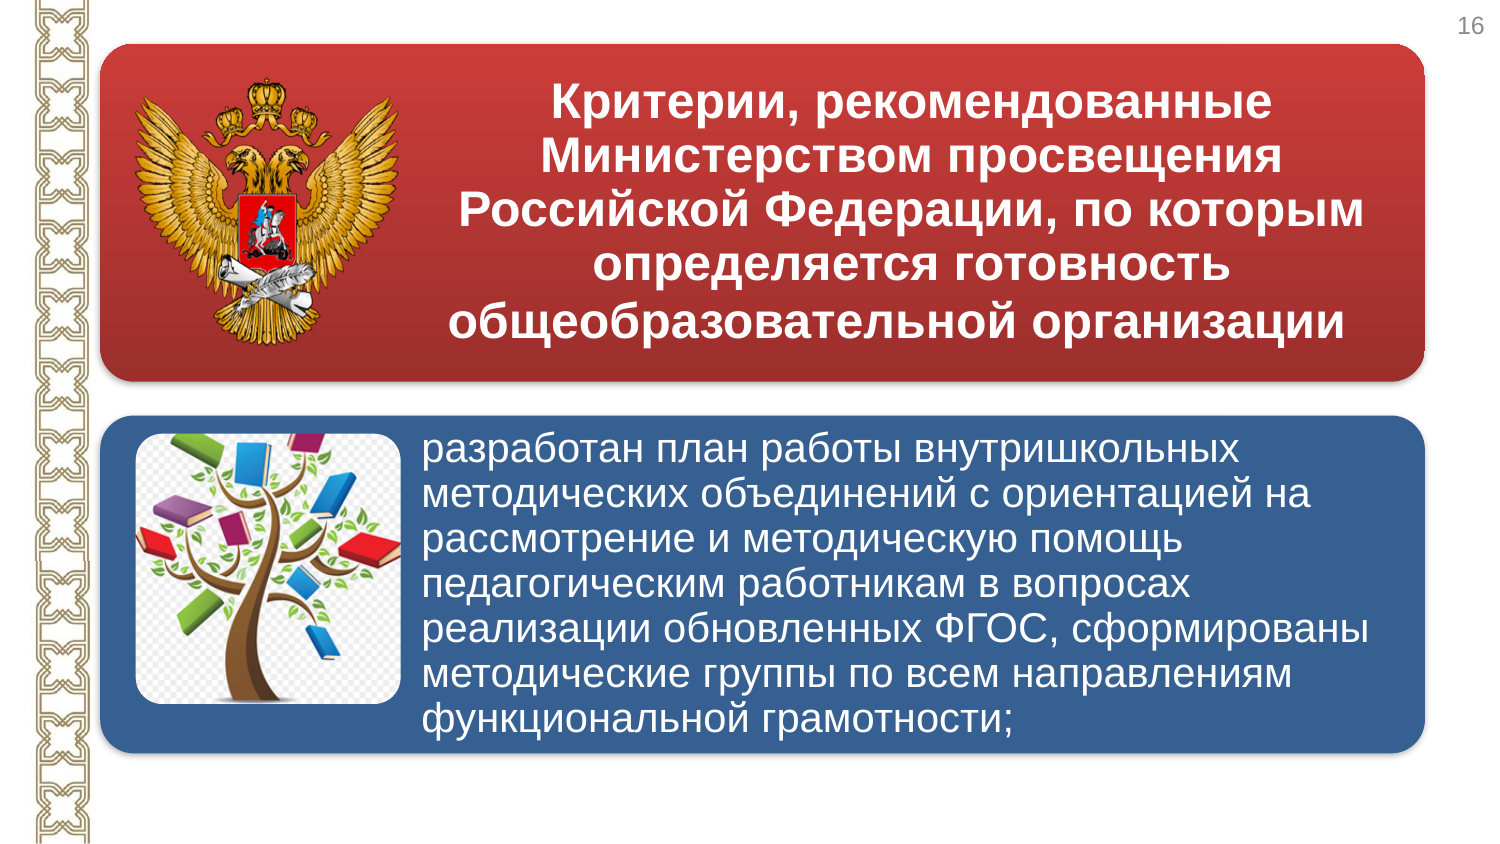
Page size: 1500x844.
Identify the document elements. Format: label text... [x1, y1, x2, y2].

picture [0, 0, 1500, 844]
slide_number 16 [1149, 1, 1500, 47]
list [99, 43, 1426, 754]
